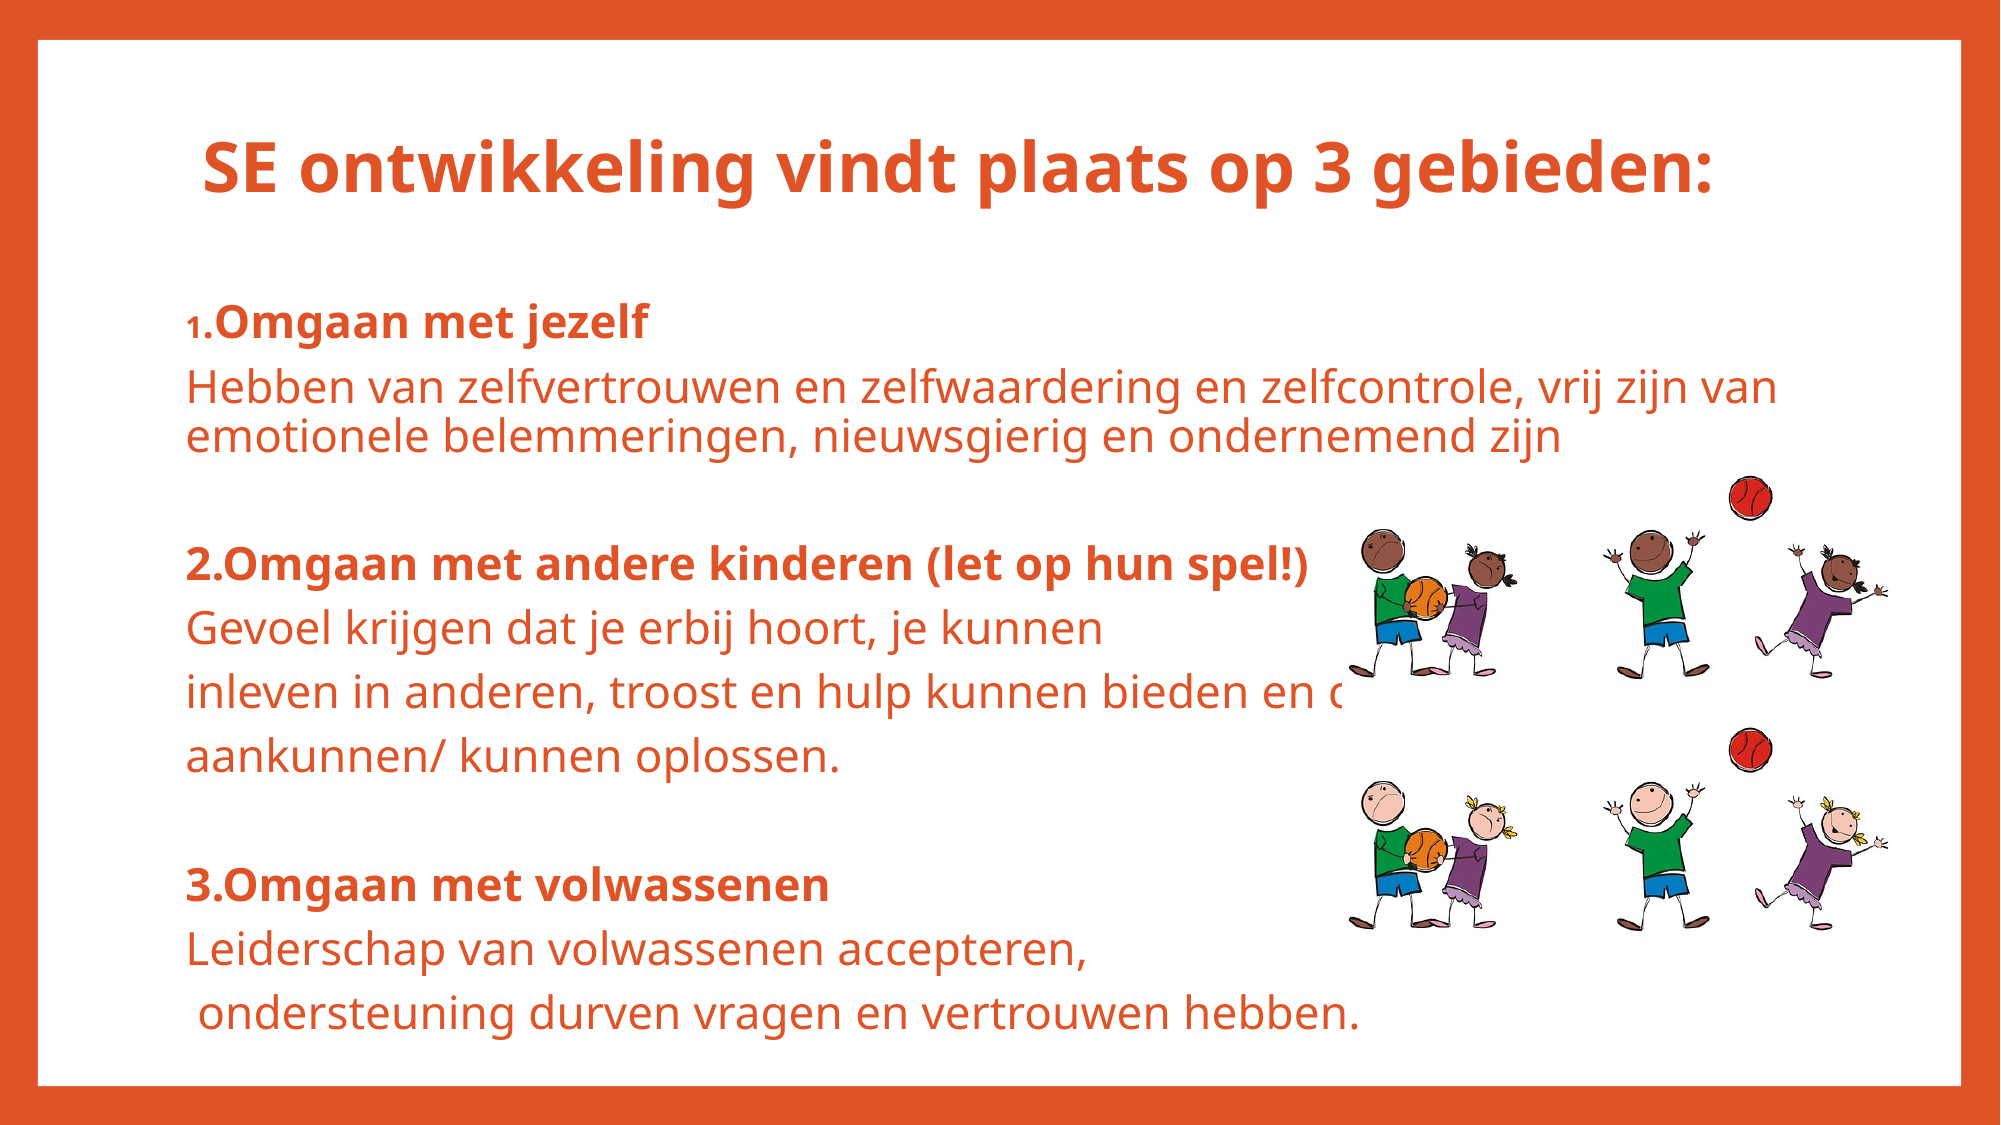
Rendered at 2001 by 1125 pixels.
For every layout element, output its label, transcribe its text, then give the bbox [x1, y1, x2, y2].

title SE ontwikkeling vindt plaats op 3 gebieden: [187, 99, 1808, 249]
picture [1342, 466, 1894, 940]
list 1.Omgaan met jezelf Hebben van zelfvertrouwen en zelfwaardering en zelfcontrole, vrij zijn van emotionele belemmeringen, nieuwsgierig en ondernemend zijn 2.Omgaan met andere kinderen (let op hun spel!) Gevoel krijgen dat je erbij hoort, je kunnen inleven in anderen, troost en hulp kunnen bieden en conflicten aankunnen/ kunnen oplossen. 3.Omgaan met volwassenen Leiderschap van volwassenen accepteren, ondersteuning durven vragen en vertrouwen hebben. [170, 249, 1828, 1054]
